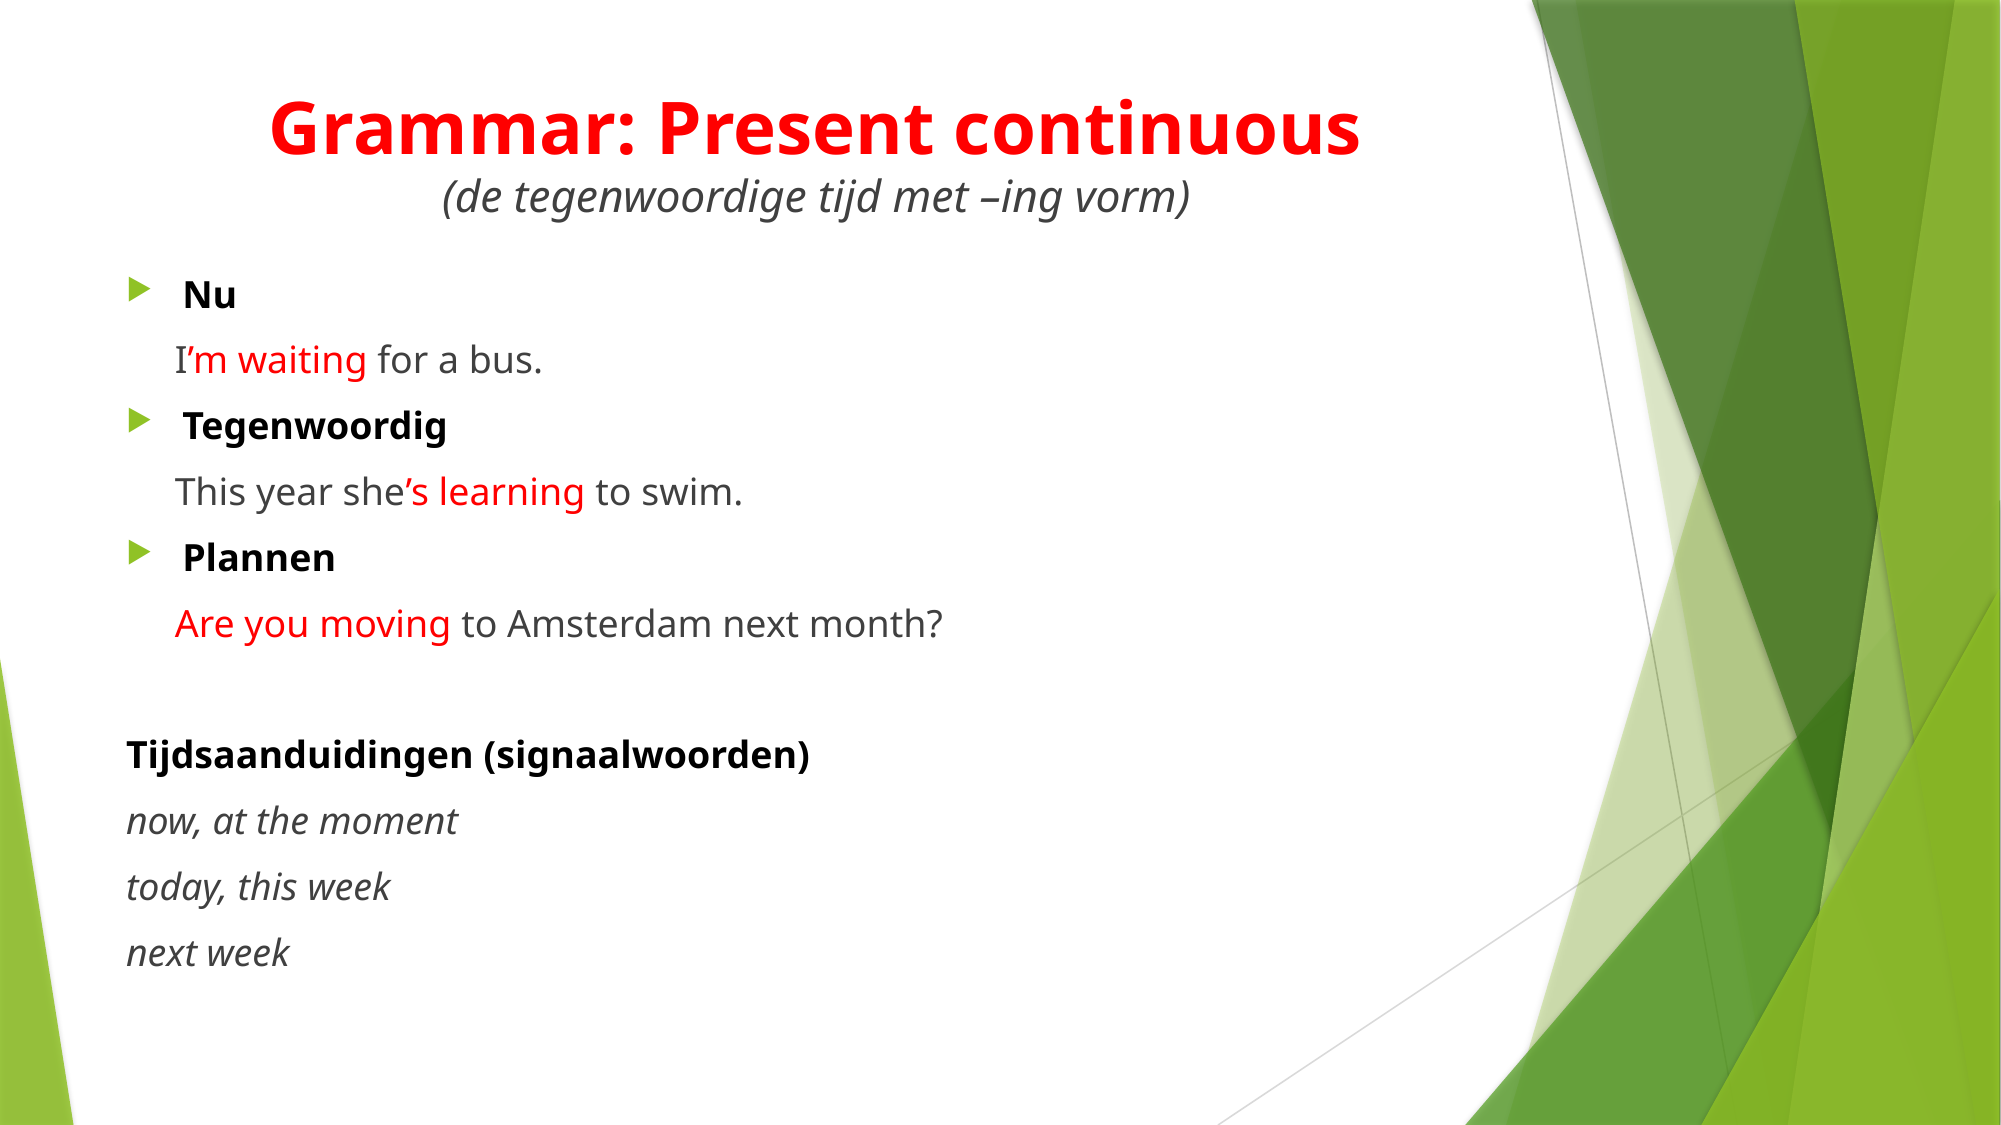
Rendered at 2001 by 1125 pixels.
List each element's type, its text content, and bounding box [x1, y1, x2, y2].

title Grammar: Present continuous (de tegenwoordige tijd met –ing vorm) [111, 73, 1522, 263]
list Nu I’m waiting for a bus. Tegenwoordig This year she’s learning to swim. Plannen Are you moving to Amsterdam next month? Tijdsaanduidingen (signaalwoorden) now, at the moment today, this week next week [111, 263, 1522, 991]
